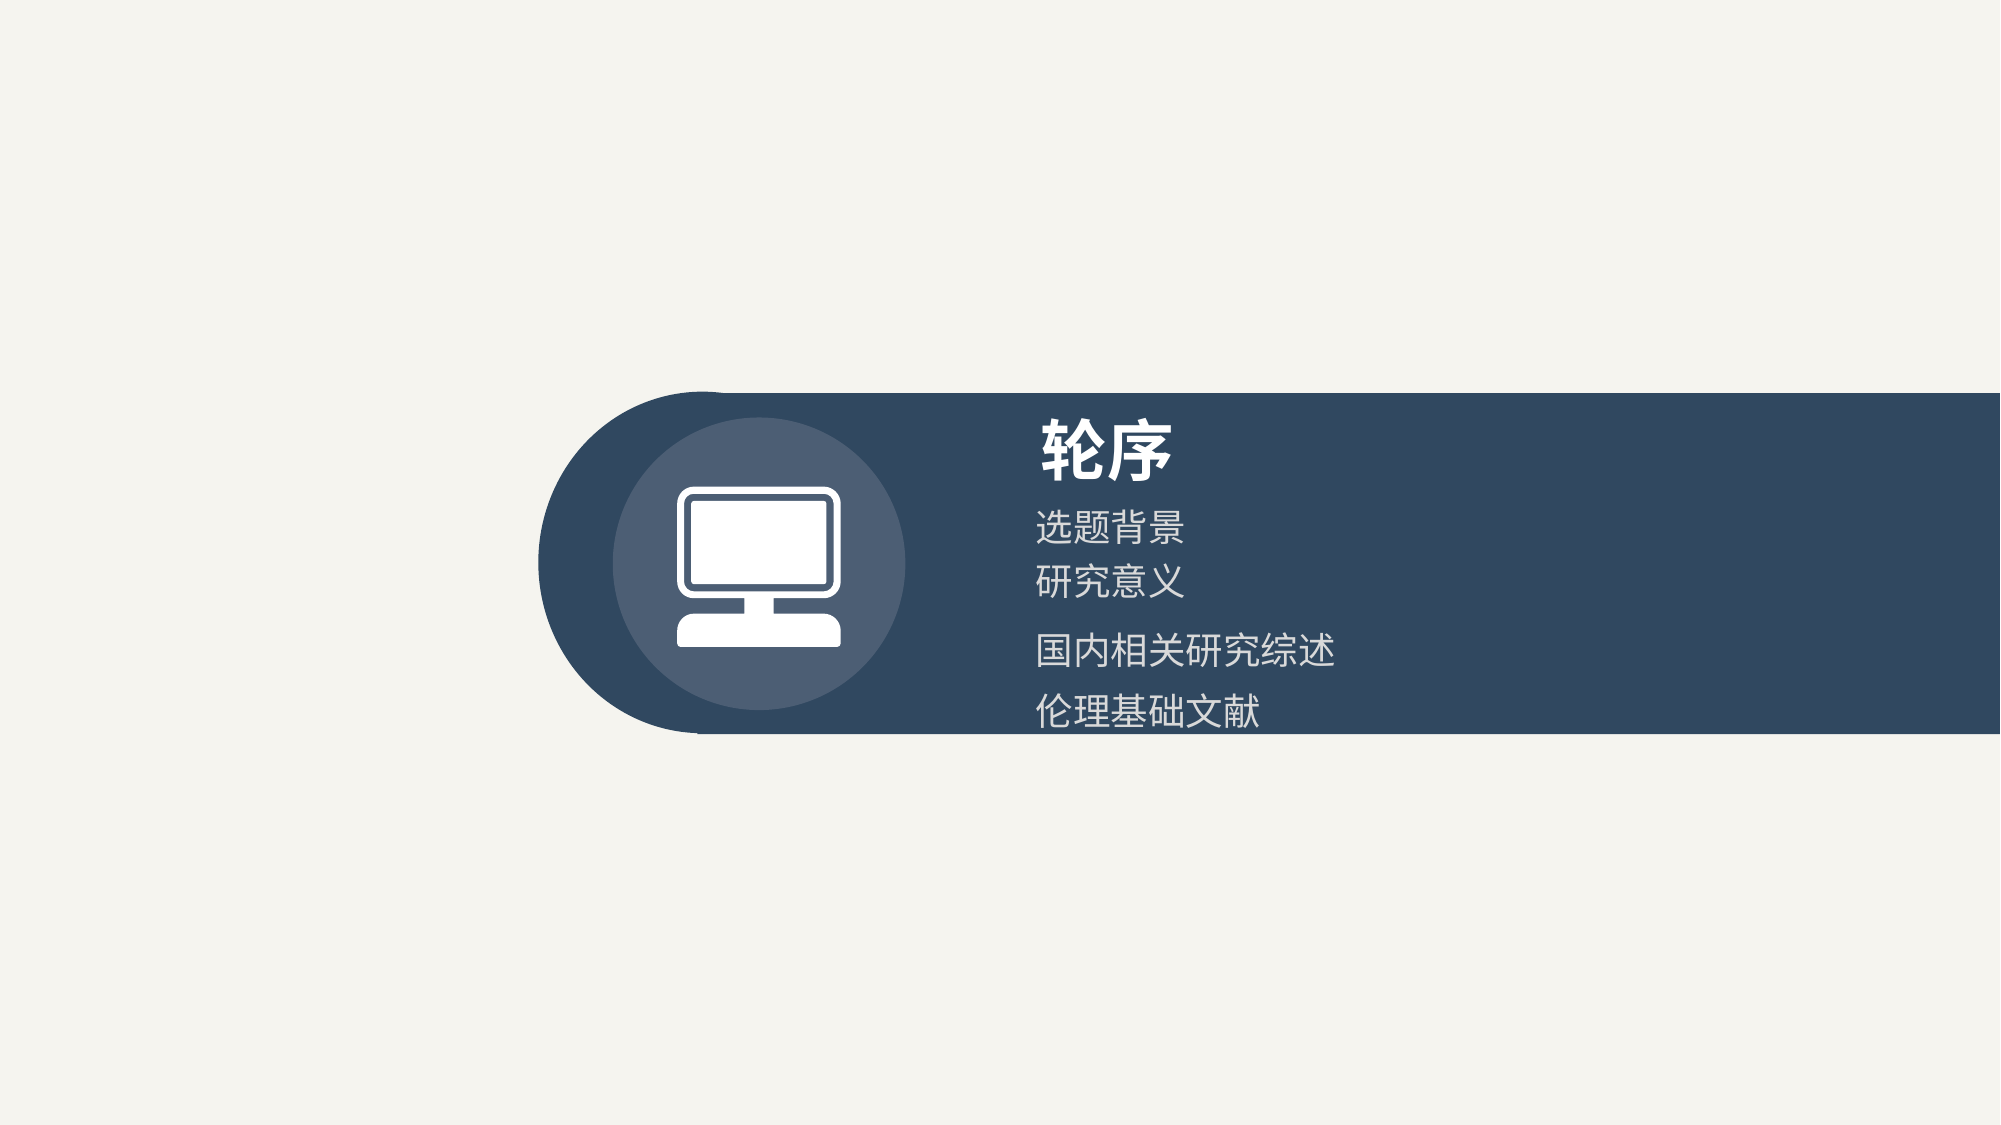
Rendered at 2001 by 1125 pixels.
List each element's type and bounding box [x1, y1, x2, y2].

text_box [612, 417, 906, 711]
text_box [538, 391, 2000, 735]
